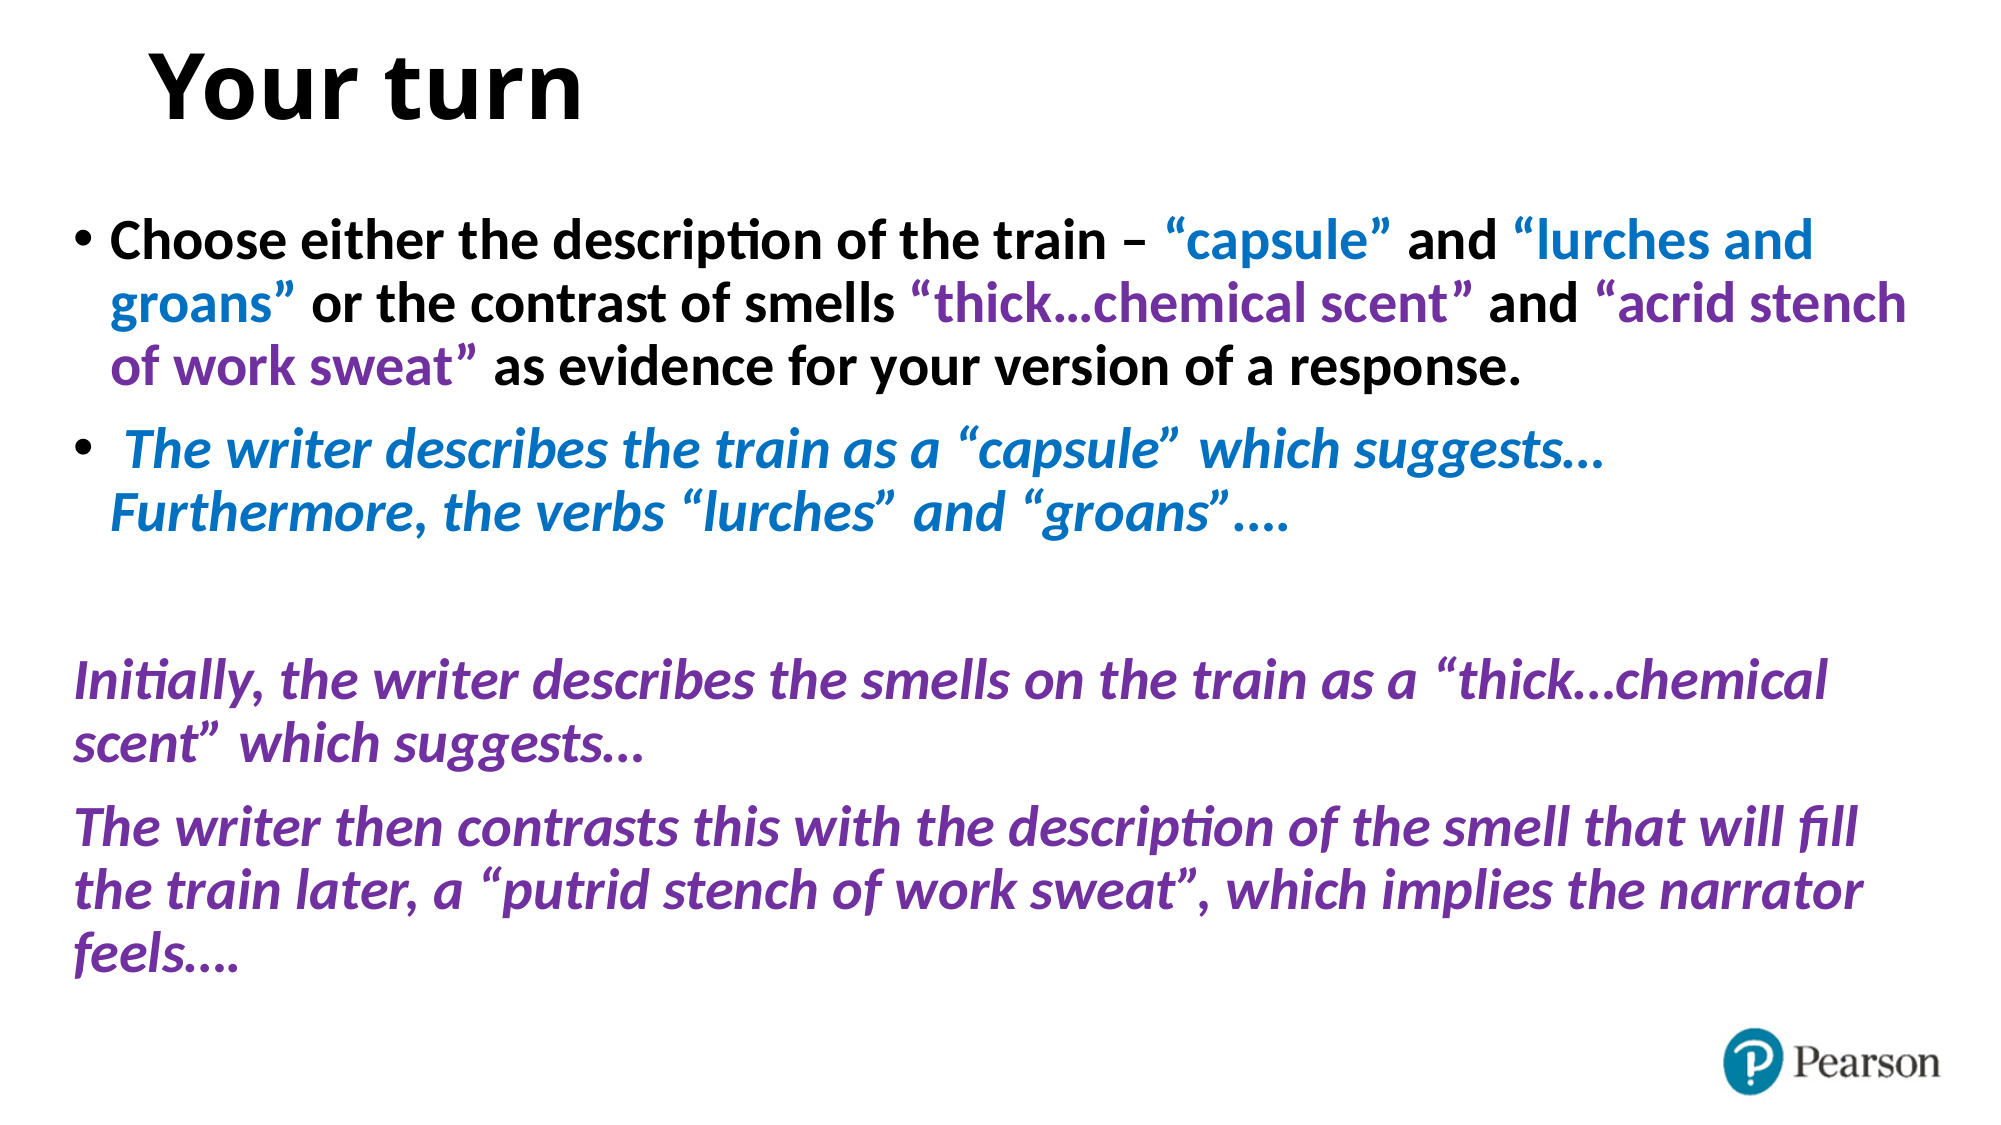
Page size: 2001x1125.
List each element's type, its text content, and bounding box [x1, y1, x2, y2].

title Your turn [133, 26, 1859, 154]
list Choose either the description of the train – “capsule” and “lurches and groans” or the contrast of smells “thick…chemical scent” and “acrid stench of work sweat” as evidence for your version of a response. The writer describes the train as a “capsule” which suggests… Furthermore, the verbs “lurches” and “groans”…. Initially, the writer describes the smells on the train as a “thick…chemical scent” which suggests… The writer then contrasts this with the description of the smell that will fill the train later, a “putrid stench of work sweat”, which implies the narrator feels…. [58, 201, 1935, 1014]
picture [1713, 1013, 1951, 1106]
